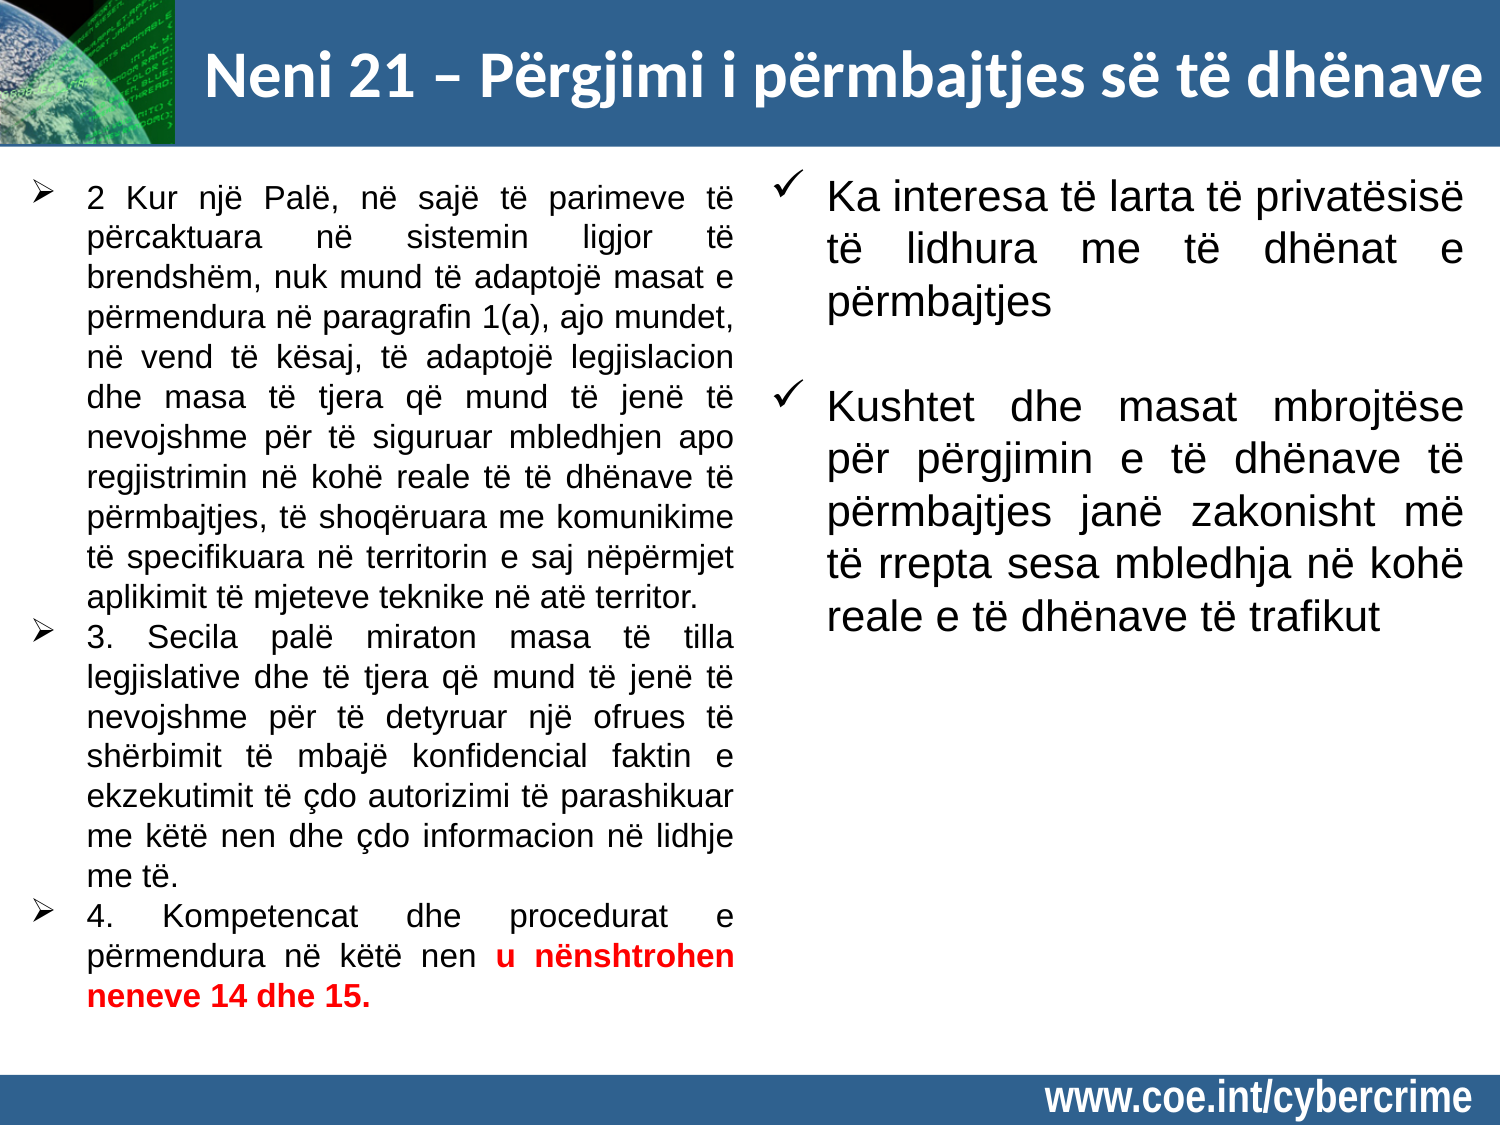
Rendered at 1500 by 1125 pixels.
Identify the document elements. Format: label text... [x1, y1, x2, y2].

picture [0, 0, 175, 144]
text_box Ka interesa të larta të privatësisë të lidhura me të dhënat e përmbajtjes Kushtet dhe masat mbrojtëse për përgjimin e të dhënave të përmbajtjes janë zakonisht më të rrepta sesa mbledhja në kohë reale e të dhënave të trafikut [755, 159, 1480, 648]
text_box 2 Kur një Palë, në sajë të parimeve të përcaktuara në sistemin ligjor të brendshëm, nuk mund të adaptojë masat e përmendura në paragrafin 1(a), ajo mundet, në vend të kësaj, të adaptojë legjislacion dhe masa të tjera që mund të jenë të nevojshme për të siguruar mbledhjen apo regjistrimin në kohë reale të të dhënave të përmbajtjes, të shoqëruara me komunikime të specifikuara në territorin e saj nëpërmjet aplikimit të mjeteve teknike në atë territor. 3. Secila palë miraton masa të tilla legjislative dhe të tjera që mund të jenë të nevojshme për të detyruar një ofrues të shërbimit të mbajë konfidencial faktin e ekzekutimit të çdo autorizimi të parashikuar me këtë nen dhe çdo informacion në lidhje me të. 4. Kompetencat dhe procedurat e përmendura në këtë nen u nënshtrohen neneve 14 dhe 15. [15, 168, 750, 1022]
text_box www.coe.int/cybercrime [1030, 1059, 1500, 1125]
text_box [0, 1073, 1030, 1125]
text_box Neni 21 – Përgjimi i përmbajtjes së të dhënave [177, 0, 1500, 149]
